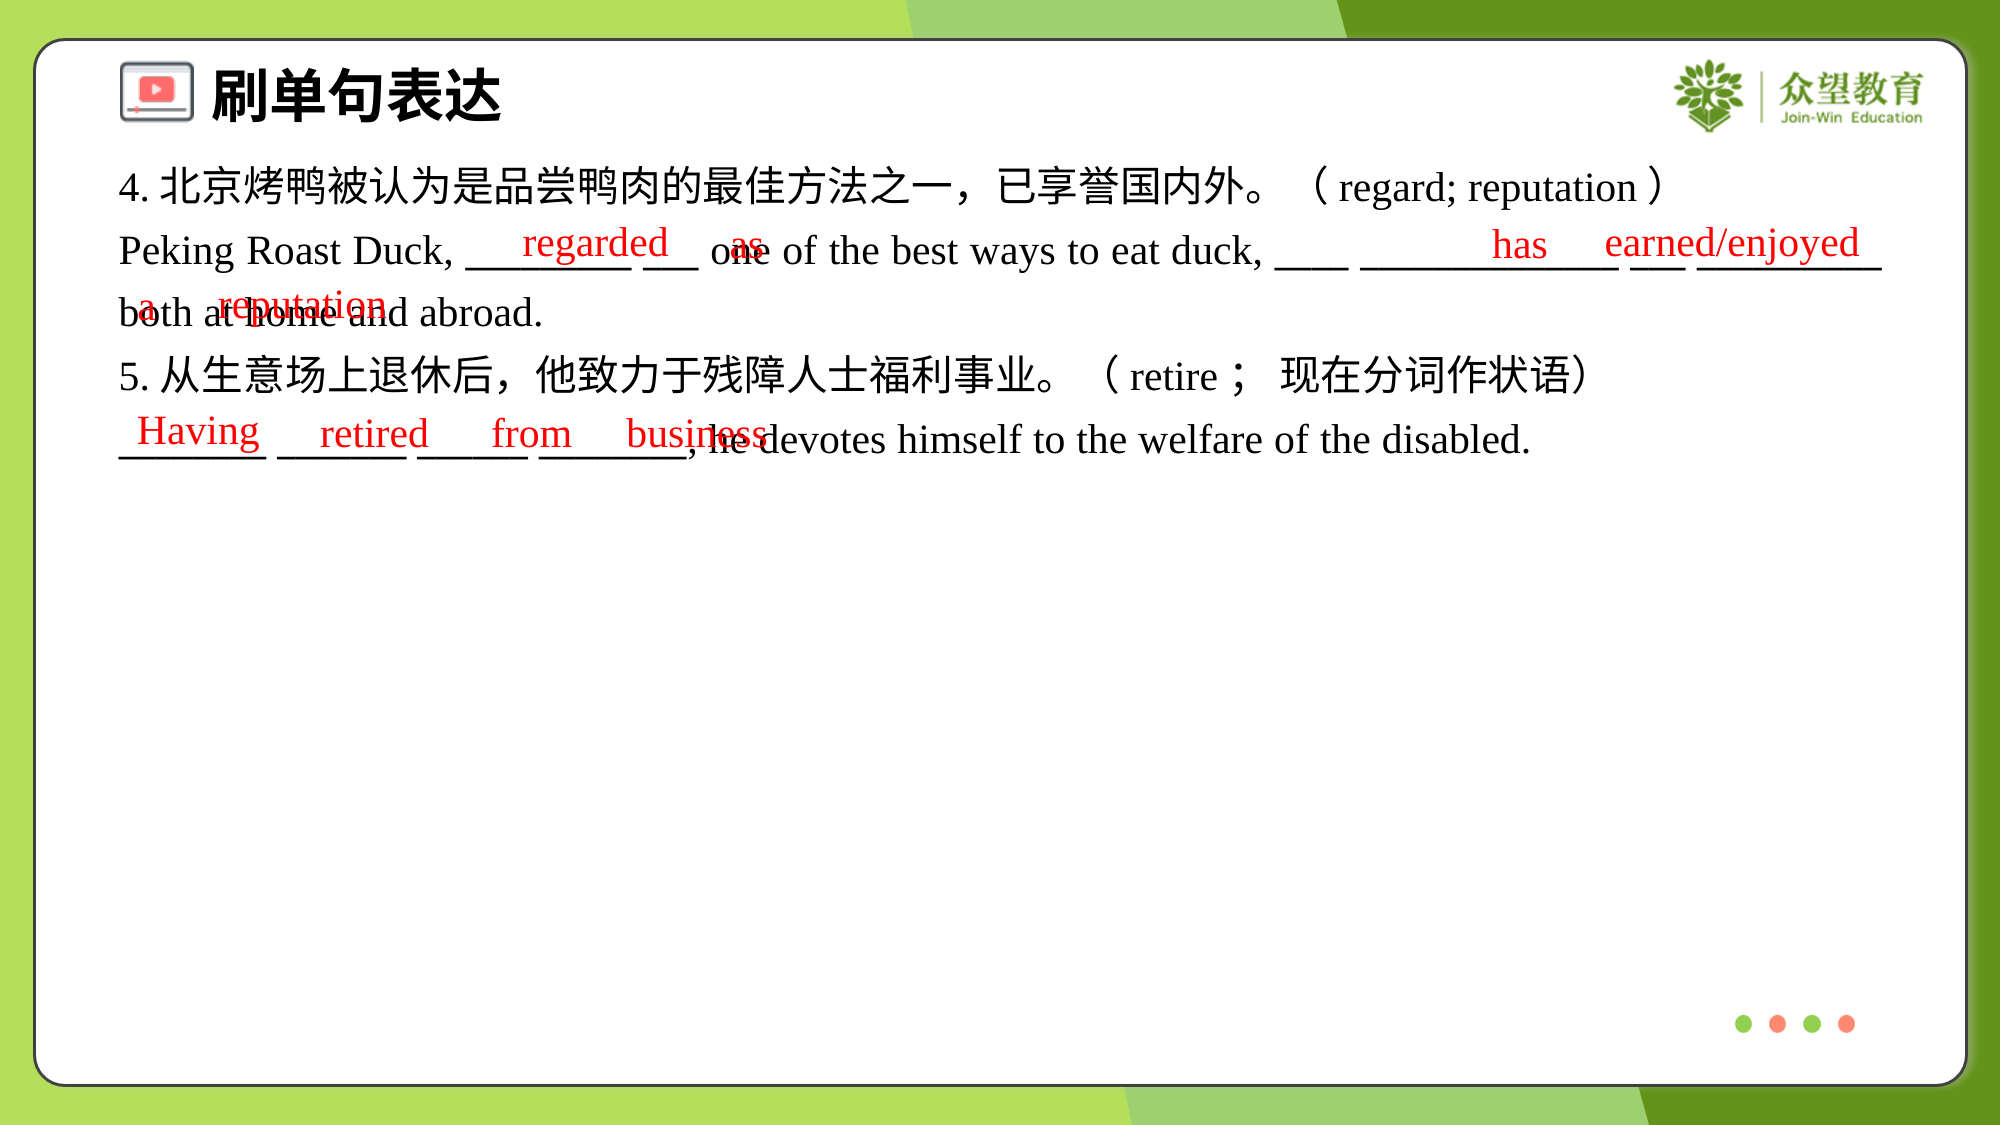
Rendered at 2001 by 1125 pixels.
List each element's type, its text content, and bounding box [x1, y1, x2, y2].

text_box 4.北京烤鸭被认为是品尝鸭肉的最佳方法之一，已享誉国内外。（regard; reputation） Peking Roast Duck, _________ ___ one of the best ways to eat duck, ____ ______________ ___ __________ both at home and abroad. [118, 147, 1883, 330]
picture [0, 0, 2000, 1125]
text_box 5.从生意场上退休后，他致力于残障人士福利事业。（retire； 现在分词作状语） ________ _______ ______ ________, he devotes himself to the welfare of the disabled. [118, 336, 1883, 457]
text_box business [622, 392, 773, 451]
text_box regarded [518, 201, 674, 260]
text_box a [132, 266, 161, 324]
text_box as [725, 203, 769, 262]
text_box from [486, 392, 577, 451]
text_box earned/enjoyed [1600, 201, 1865, 260]
text_box has [1487, 203, 1553, 262]
text_box reputation [213, 264, 392, 322]
text_box Having [132, 390, 265, 449]
text_box retired [315, 392, 434, 451]
